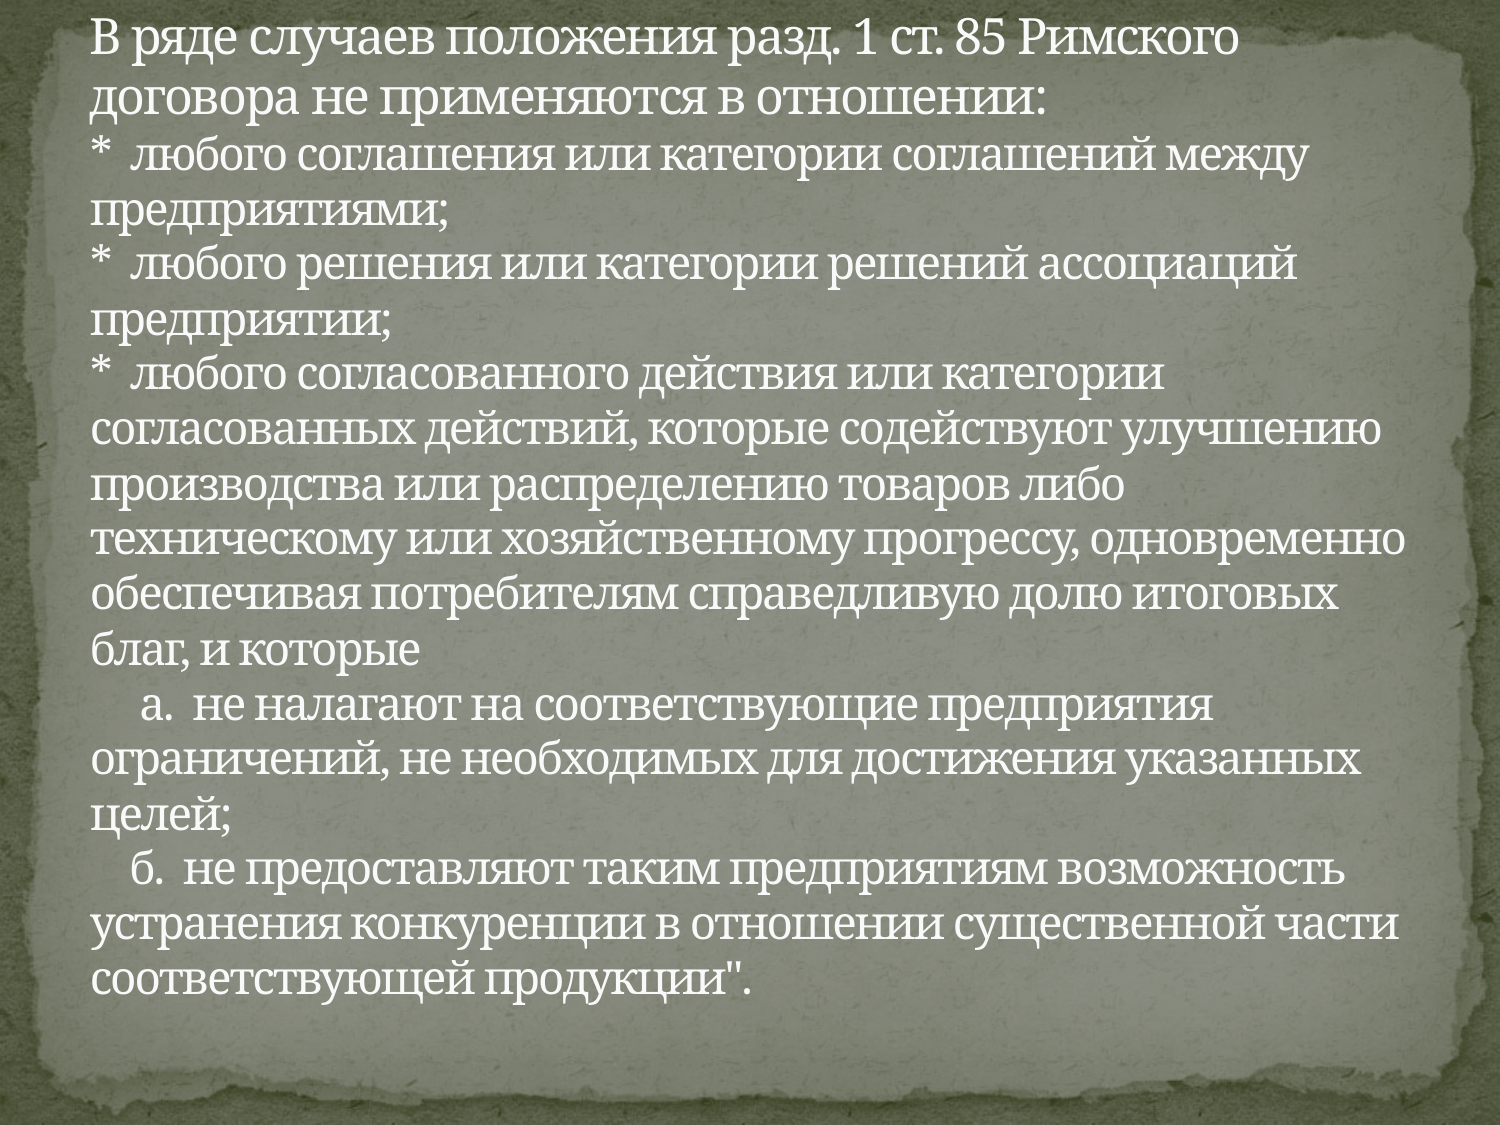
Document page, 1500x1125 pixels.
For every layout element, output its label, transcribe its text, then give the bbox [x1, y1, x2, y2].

title В ряде случаев положения разд. 1 ст. 85 Римского договора не применяются в отношении: * любого соглашения или категории соглашений между предприятиями; * любого решения или категории решений ассоциаций предприятии; * любого согласованного действия или категории согласованных действий, которые содействуют улучшению производства или распределению товаров либо техническому или хозяйственному прогрессу, одновременно обеспечивая потребителям справедливую долю итоговых благ, и которые а. не налагают на соответствующие предприятия ограничений, не необходимых для достижения указанных целей; б. не предоставляют таким предприятиям возможность устранения конкуренции в отношении существенной части соответствующей продукции". [74, 24, 1425, 1067]
